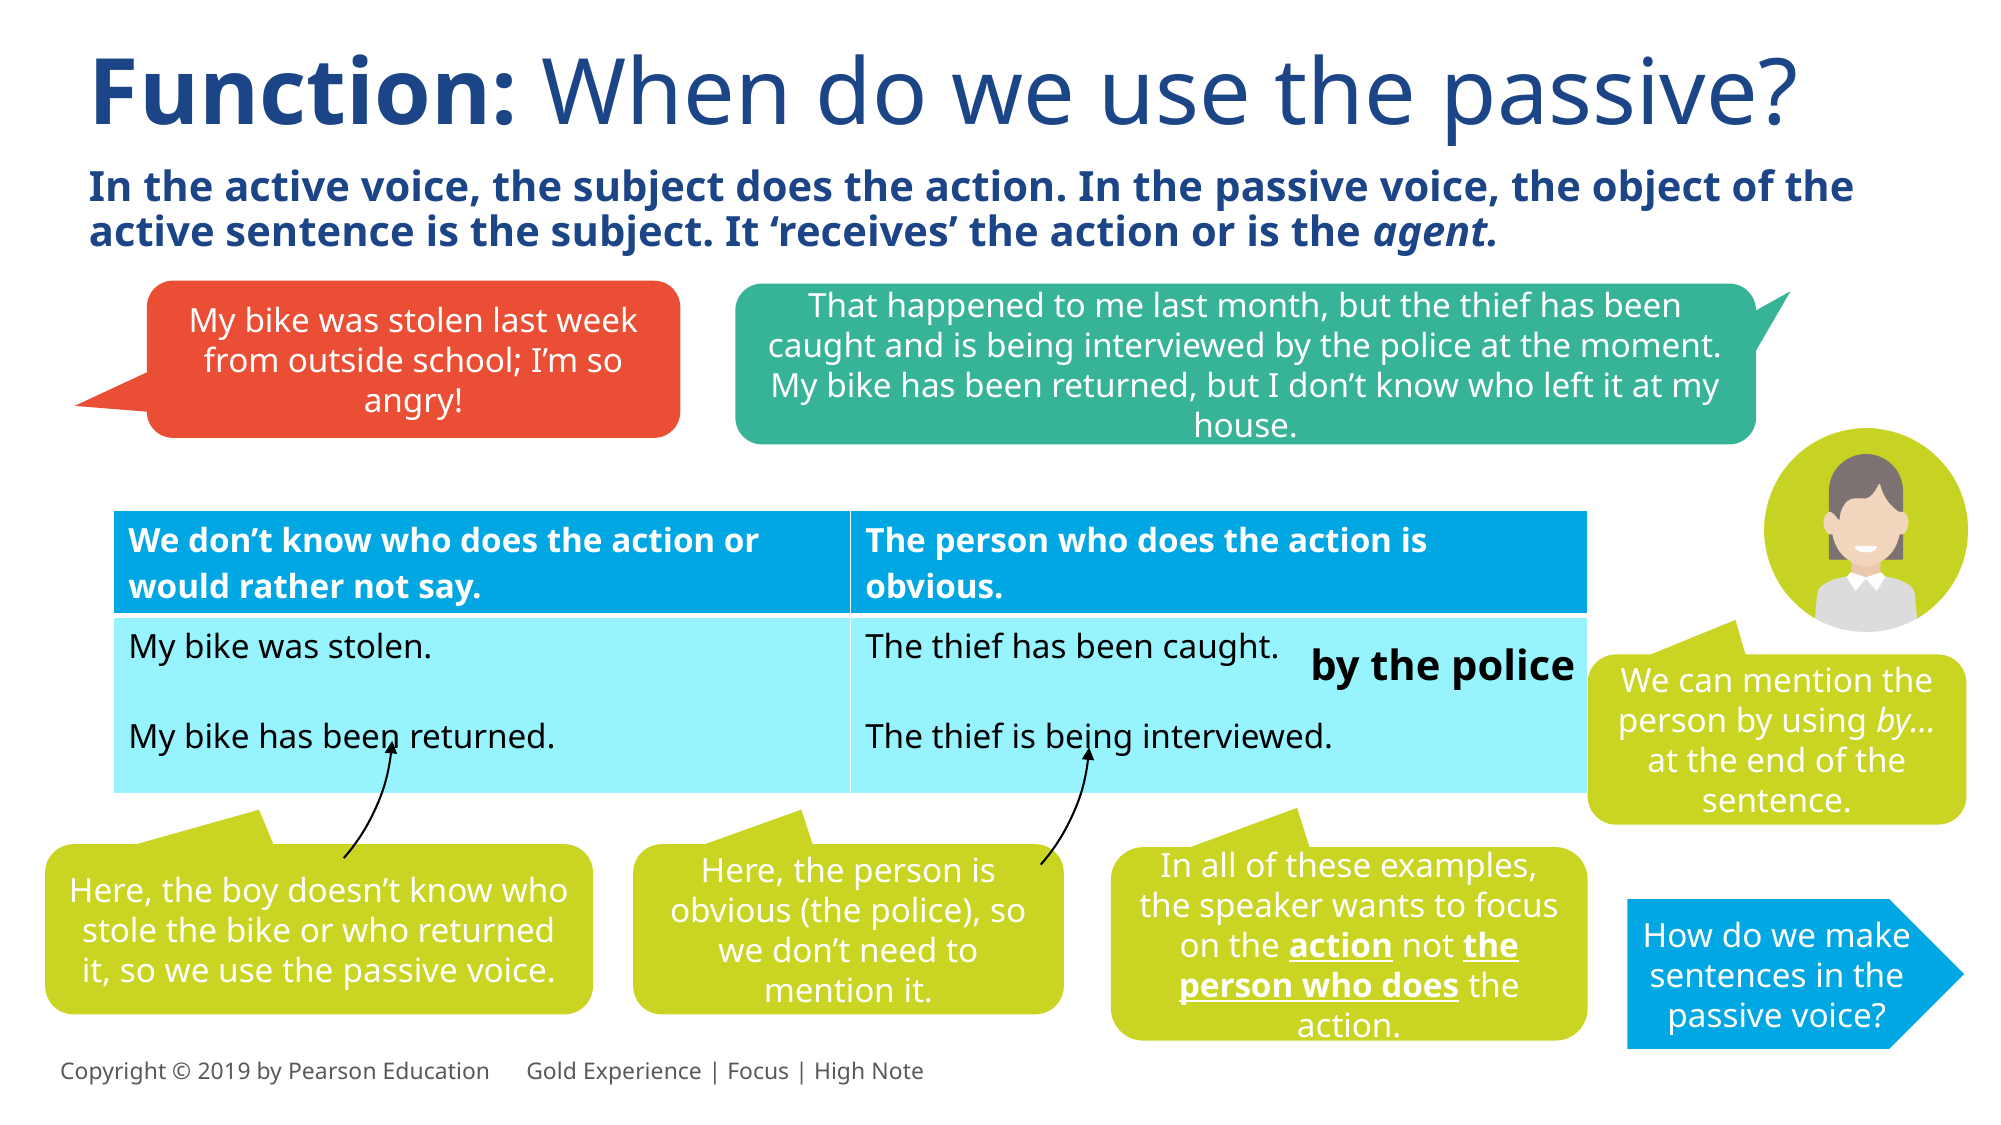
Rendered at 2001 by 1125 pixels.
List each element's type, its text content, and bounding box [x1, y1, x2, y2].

text_box by the police [1295, 631, 1591, 697]
footer Copyright © 2019 by Pearson Education Gold Experience | Focus | High Note [45, 1040, 1084, 1101]
text_box How do we make sentences in the passive voice? [1625, 897, 1967, 1052]
text_box That happened to me last month, but the thief has been caught and is being interviewed by the police at the moment. My bike has been returned, but I don’t know who left it at my house. [733, 281, 1793, 447]
text_box [915, 746, 1095, 866]
table_cell My bike was stolen. My bike has been returned. [114, 618, 850, 793]
title Function: When do we use the passive? [73, 37, 1870, 158]
text_box We can mention the person by using by… at the end of the sentence. [1585, 617, 1969, 827]
table_header We don’t know who does the action or would rather not say. [114, 511, 850, 613]
text_box Here, the person is obvious (the police), so we don’t need to mention it. [631, 807, 1066, 1017]
table_cell The thief has been caught. The thief is being interviewed. [851, 618, 1587, 793]
text_box Here, the boy doesn’t know who stole the bike or who returned it, so we use the passive voice. [43, 807, 596, 1017]
table_header The person who does the action is obvious. [851, 511, 1587, 613]
picture [1763, 427, 1968, 632]
text_box [218, 739, 398, 859]
list In the active voice, the subject does the action. In the passive voice, the object of the active sentence is the subject. It ‘receives’ the action or is the agent. [73, 158, 1893, 279]
text_box In all of these examples, the speaker wants to focus on the action not the person who does the action. [1108, 805, 1590, 1043]
text_box My bike was stolen last week from outside school; I’m so angry! [72, 278, 683, 440]
